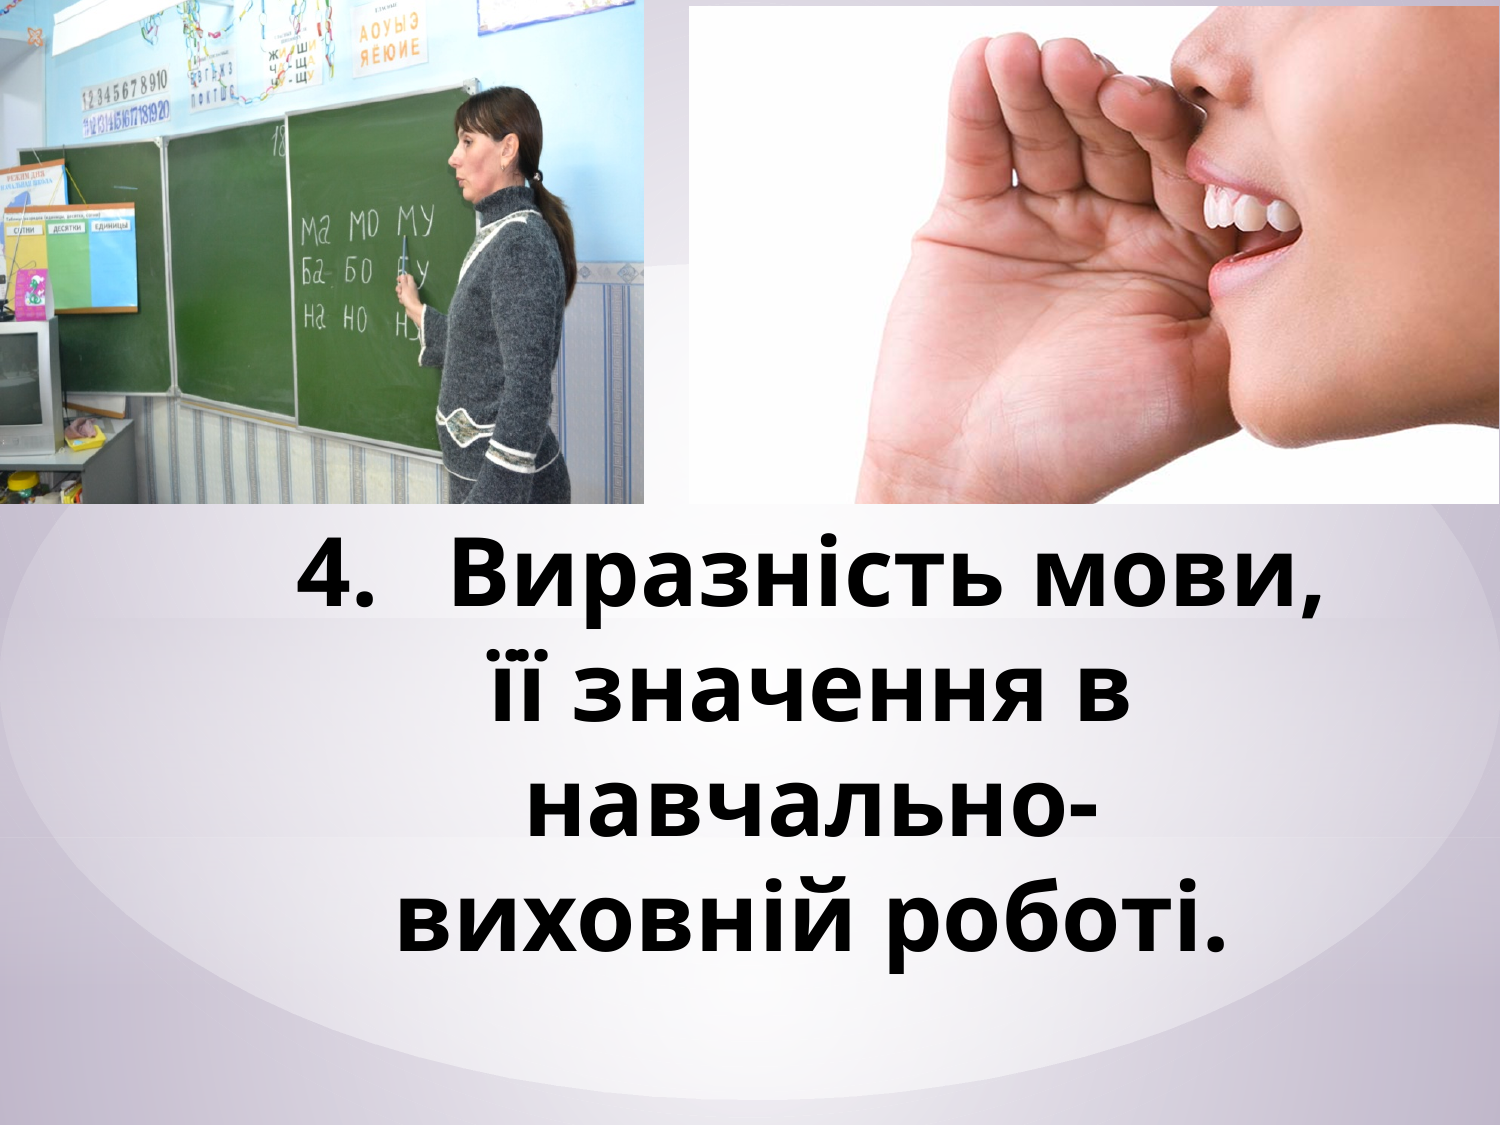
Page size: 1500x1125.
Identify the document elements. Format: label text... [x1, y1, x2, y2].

title 4. Виразність мови, її значення в навчально-виховній роботі. [277, 502, 1346, 691]
picture [0, 0, 644, 504]
picture [689, 6, 1499, 504]
